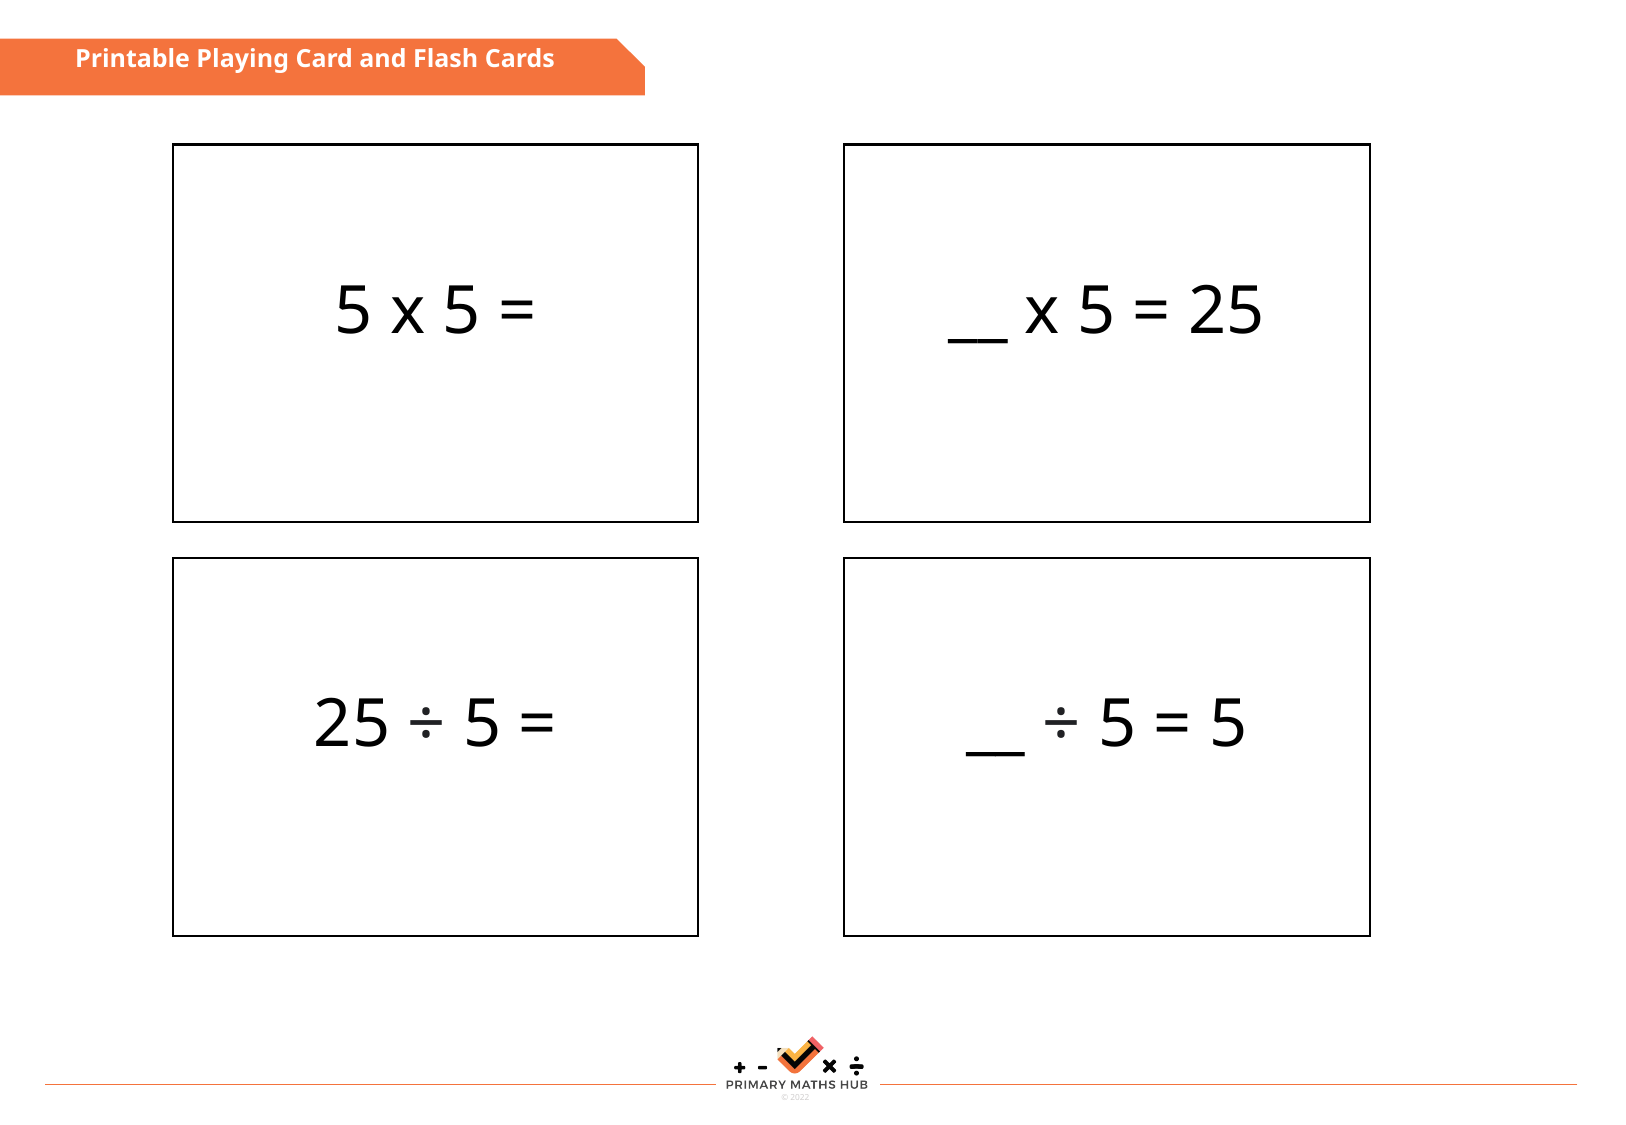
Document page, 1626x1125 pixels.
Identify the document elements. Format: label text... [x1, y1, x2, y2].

text_box 25 ÷ 5 = [172, 672, 699, 768]
text_box © 2022 [720, 1084, 870, 1110]
picture [722, 1034, 872, 1094]
text_box __ x 5 = 25 [844, 259, 1370, 355]
text_box [843, 143, 1371, 523]
text_box [172, 768, 699, 937]
text_box [843, 557, 1371, 937]
text_box [172, 557, 699, 672]
text_box [172, 143, 699, 259]
text_box 5 x 5 = [172, 259, 699, 355]
text_box Printable Playing Card and Flash Cards [0, 37, 646, 97]
text_box [172, 355, 699, 523]
text_box __ ÷ 5 = 5 [844, 672, 1370, 768]
